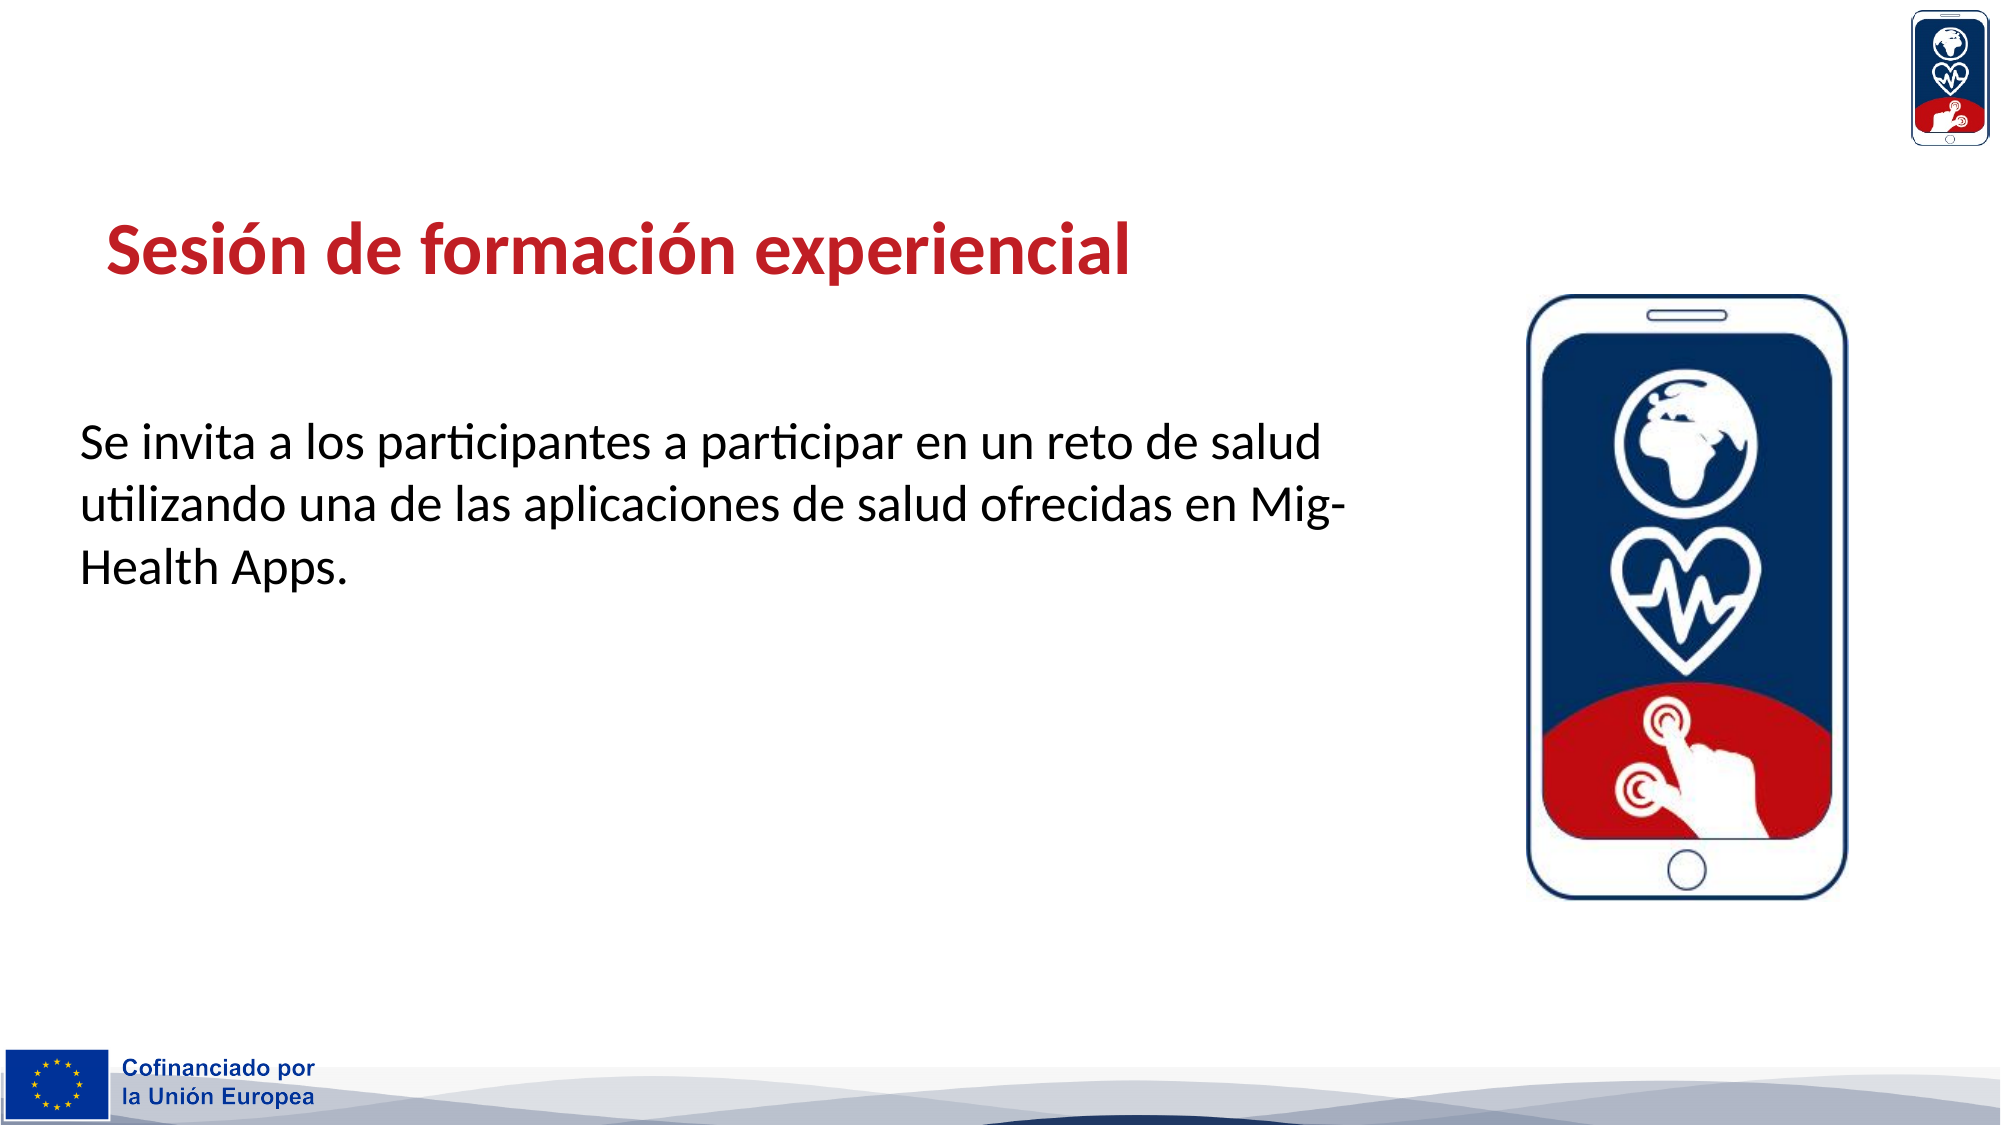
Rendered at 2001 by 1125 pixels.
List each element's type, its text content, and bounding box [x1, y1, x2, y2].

picture [0, 1044, 2001, 1125]
picture [1911, 10, 1990, 146]
picture [1526, 294, 1849, 902]
text_box Se invita a los participantes a participar en un reto de salud utilizando una de las aplicaciones de salud ofrecidas en Mig-Health Apps. [64, 399, 1427, 542]
title Sesión de formación experiencial [91, 177, 1817, 324]
